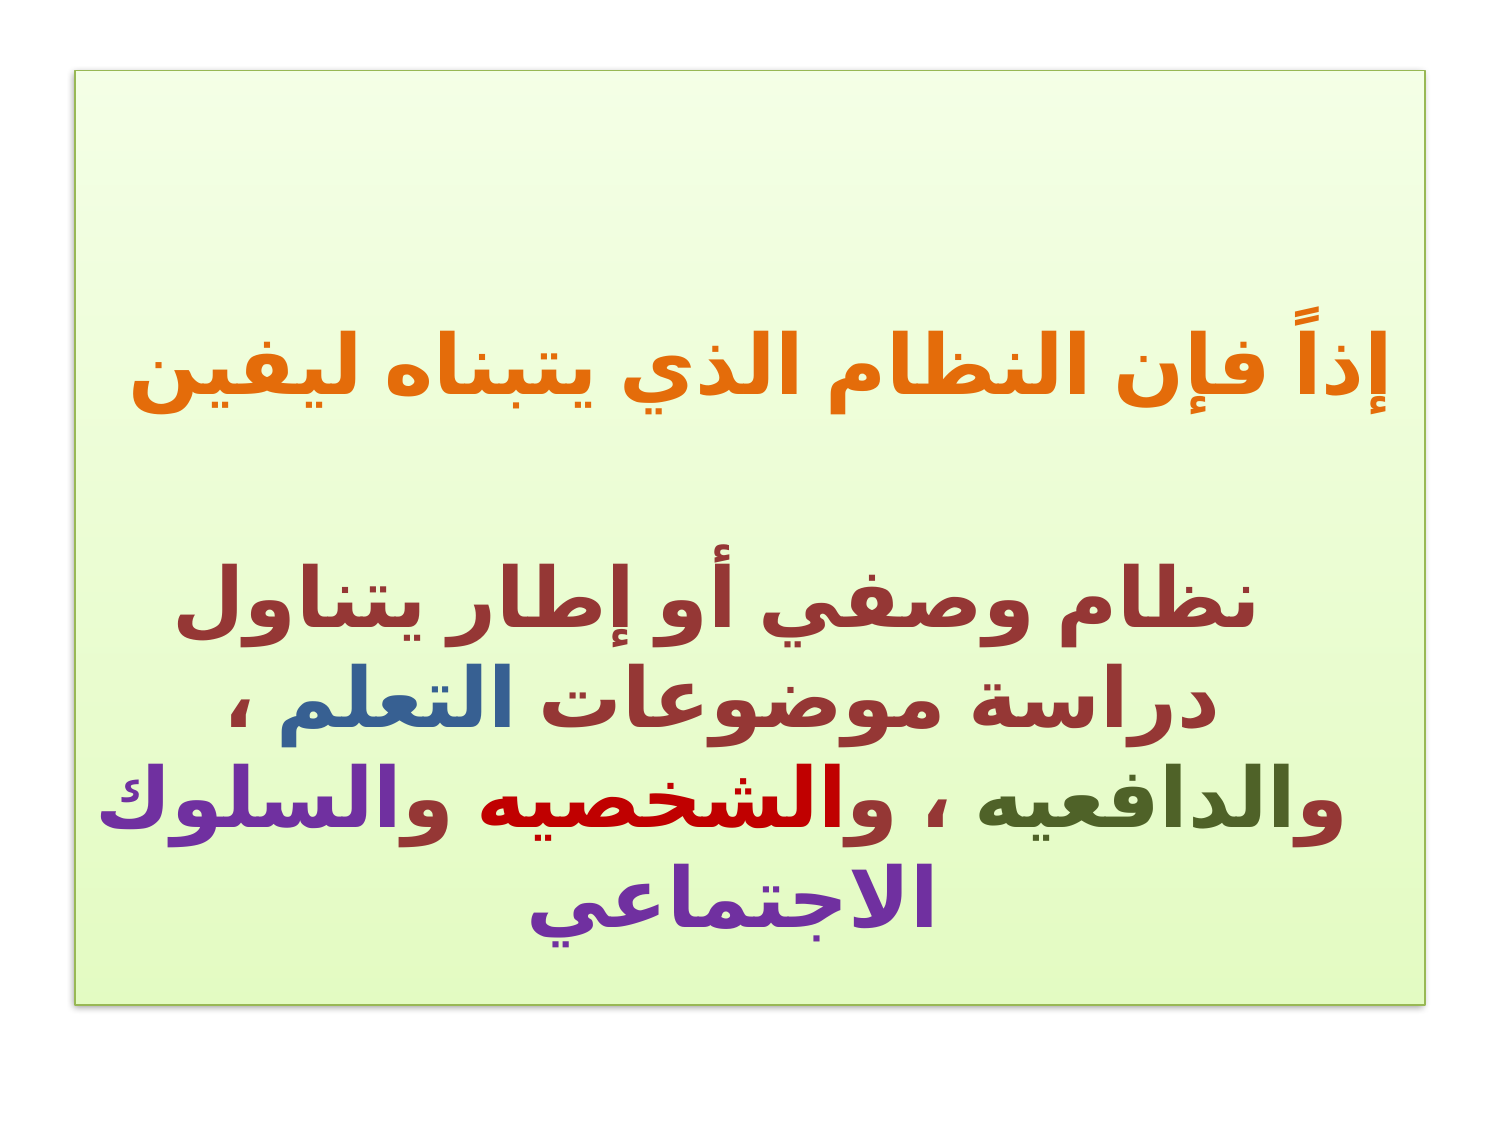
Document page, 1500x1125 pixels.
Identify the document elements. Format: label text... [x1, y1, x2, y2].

list إذاً فإن النظام الذي يتبناه ليفين نظام وصفي أو إطار يتناول دراسة موضوعات التعلم ، والدافعيه ، والشخصيه والسلوك الاجتماعي [74, 70, 1426, 1006]
